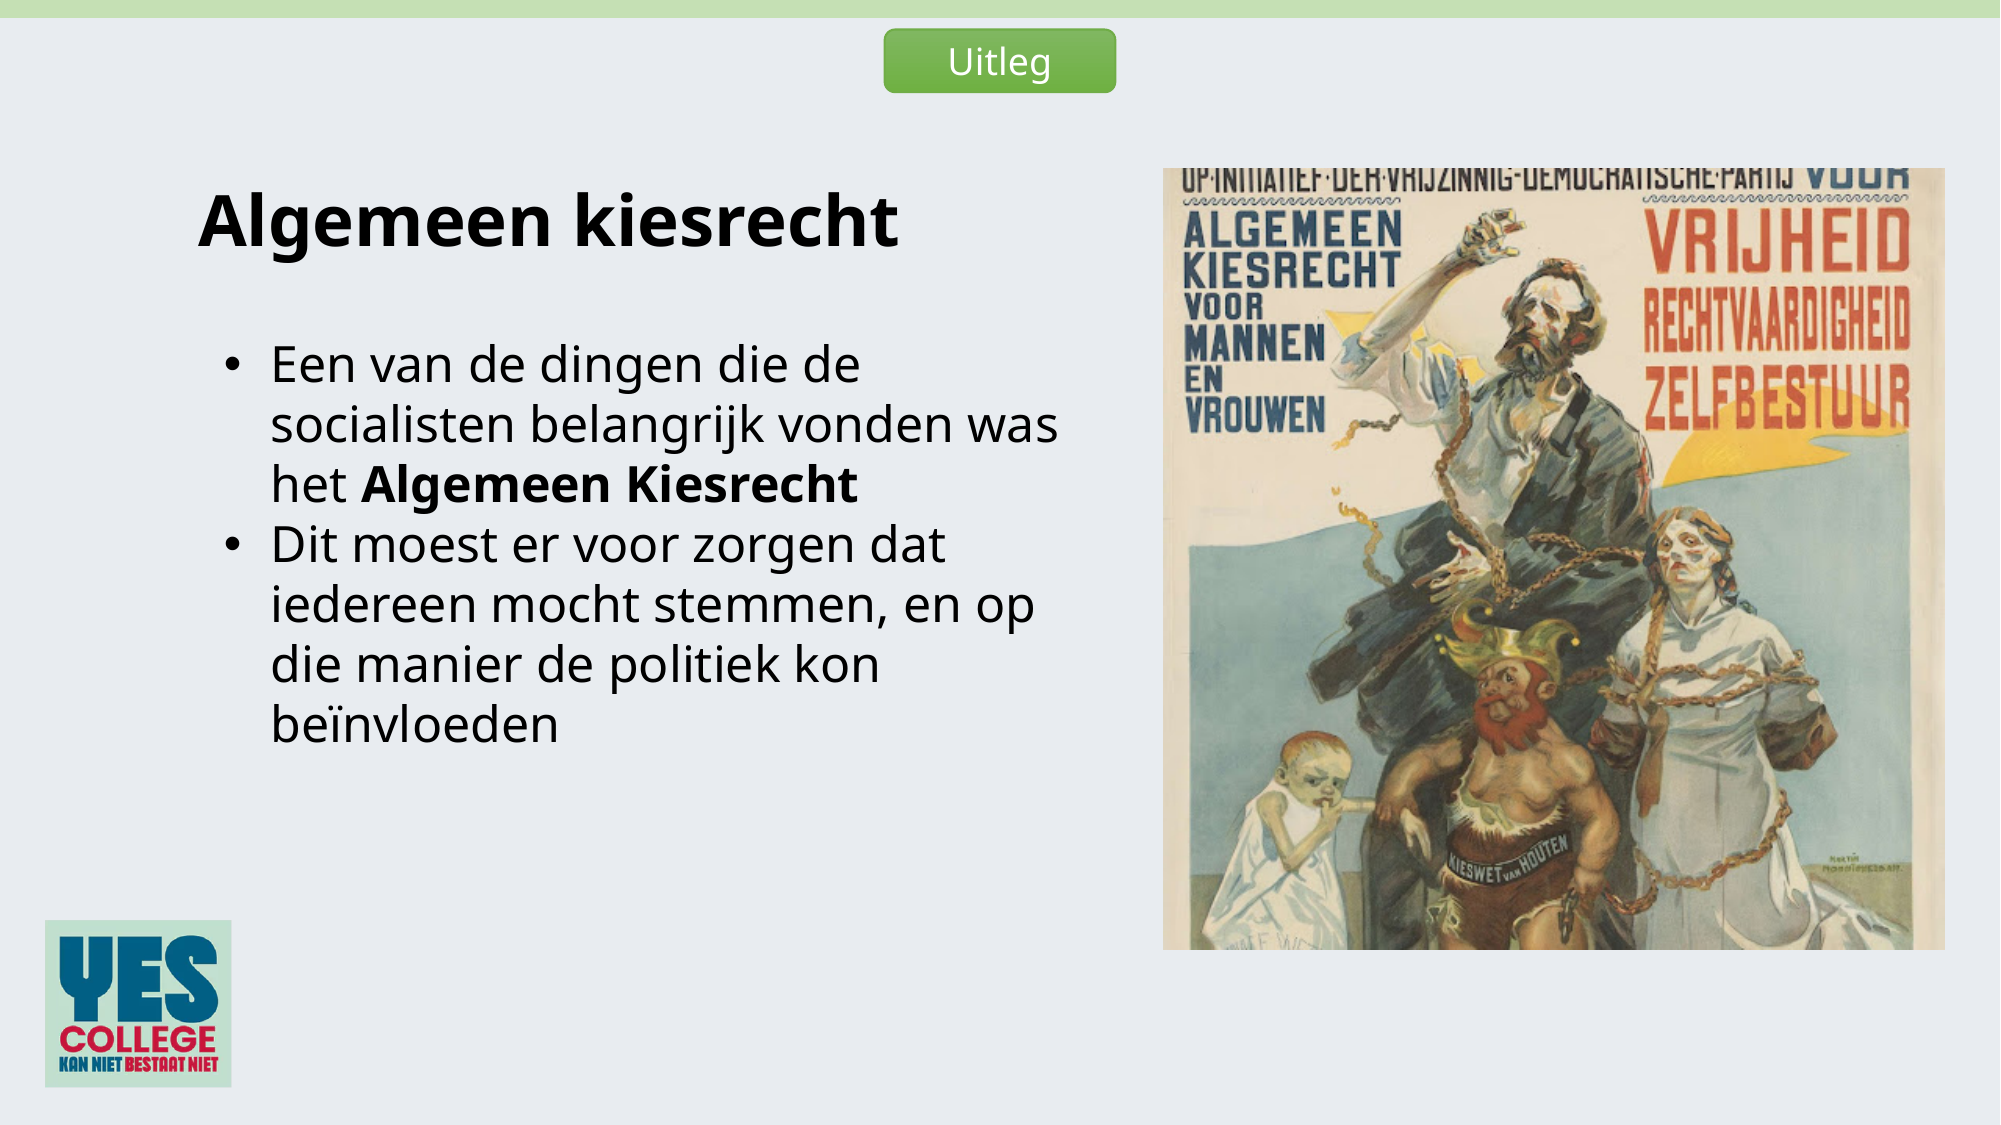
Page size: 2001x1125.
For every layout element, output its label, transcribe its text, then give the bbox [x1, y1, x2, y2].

text_box Uitleg [883, 28, 1117, 94]
text_box Algemeen kiesrecht [183, 168, 1162, 269]
picture [1162, 168, 1945, 951]
picture [0, 913, 356, 1093]
text_box [0, 0, 2000, 18]
text_box Een van de dingen die de socialisten belangrijk vonden was het Algemeen Kiesrecht Dit moest er voor zorgen dat iedereen mocht stemmen, en op die manier de politiek kon beïnvloeden [209, 325, 1079, 941]
